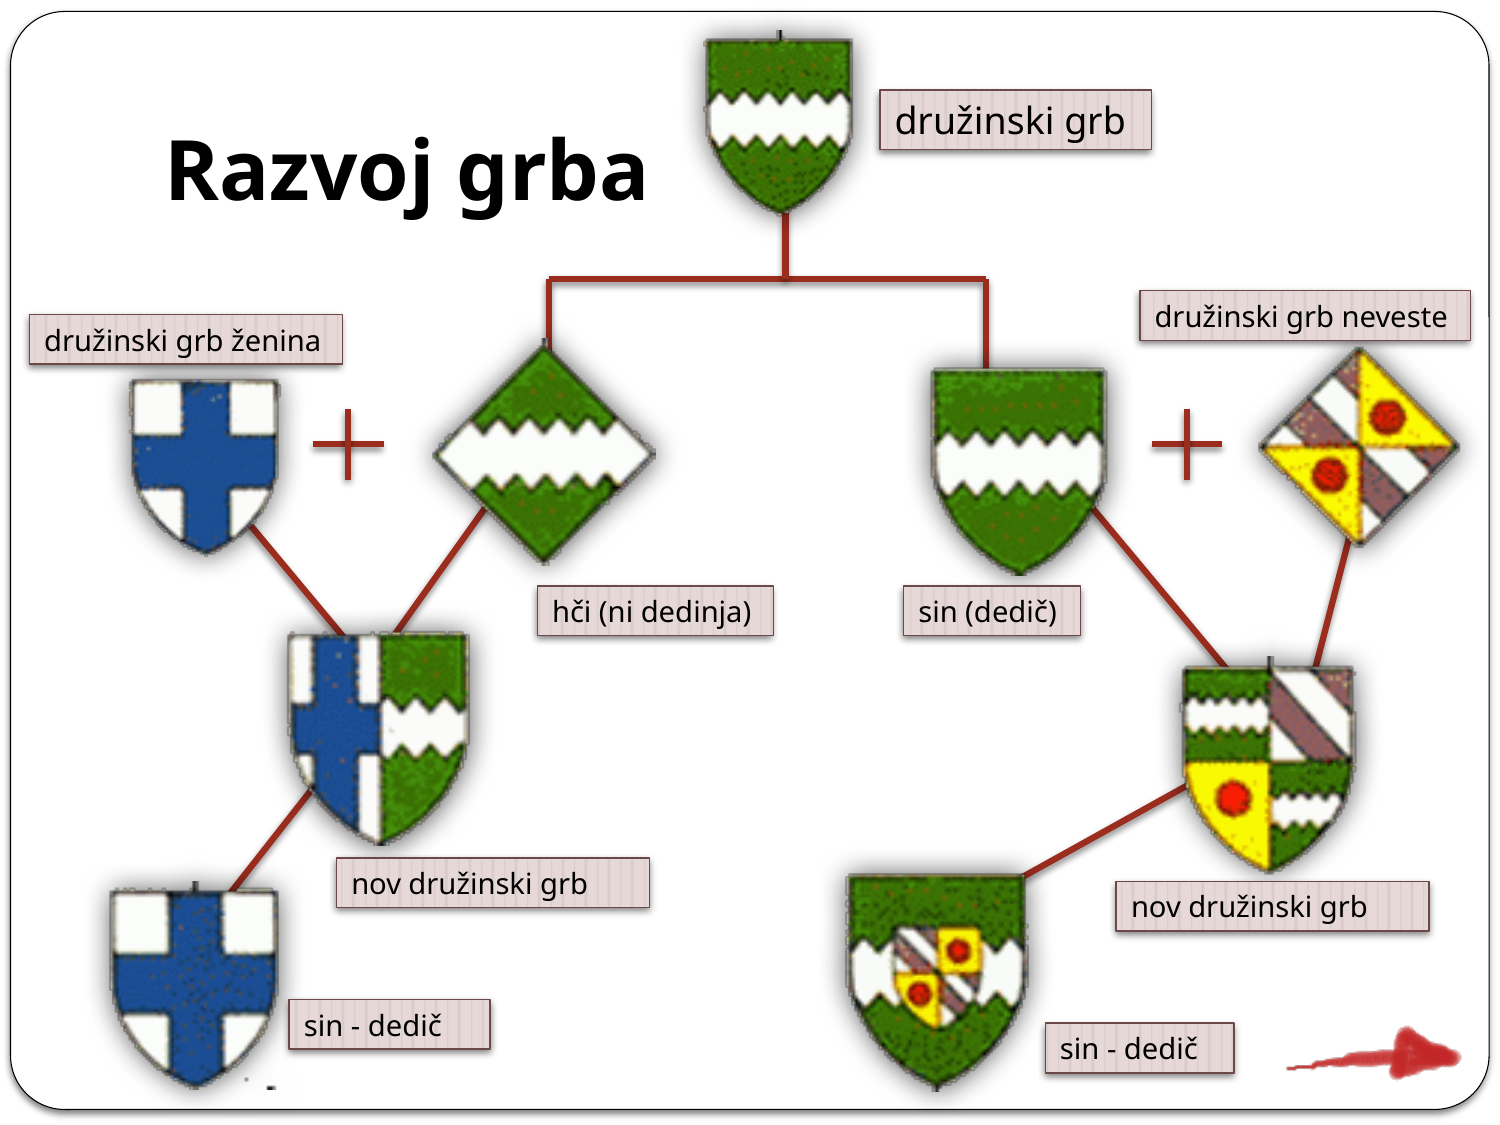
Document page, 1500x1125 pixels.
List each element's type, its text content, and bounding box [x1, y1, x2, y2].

text_box sin - dedič [1045, 1022, 1235, 1074]
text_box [164, 461, 369, 640]
picture [277, 621, 479, 847]
picture [1281, 1022, 1468, 1102]
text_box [212, 745, 379, 876]
text_box sin - dedič [295, 999, 491, 1050]
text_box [950, 739, 1270, 917]
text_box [1269, 576, 1462, 646]
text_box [312, 408, 384, 480]
picture [844, 869, 1035, 1093]
picture [100, 881, 290, 1090]
picture [1257, 325, 1463, 551]
text_box sin (dedič) [903, 585, 1045, 636]
title Razvoj grba [150, 45, 693, 233]
text_box hči (ni dedinja) [537, 585, 774, 636]
picture [430, 337, 656, 566]
text_box nov družinski grb [1115, 881, 1430, 932]
picture [702, 30, 858, 220]
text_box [371, 491, 538, 610]
text_box nov družinski grb [336, 857, 650, 908]
text_box družinski grb neveste [1139, 290, 1471, 341]
picture [1174, 656, 1365, 886]
picture [123, 373, 286, 558]
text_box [1050, 497, 1264, 675]
text_box družinski grb ženina [29, 314, 343, 365]
title Razvoj grba [865, 45, 1425, 233]
text_box družinski grb [879, 89, 1152, 150]
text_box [1151, 408, 1223, 480]
picture [915, 349, 1119, 577]
